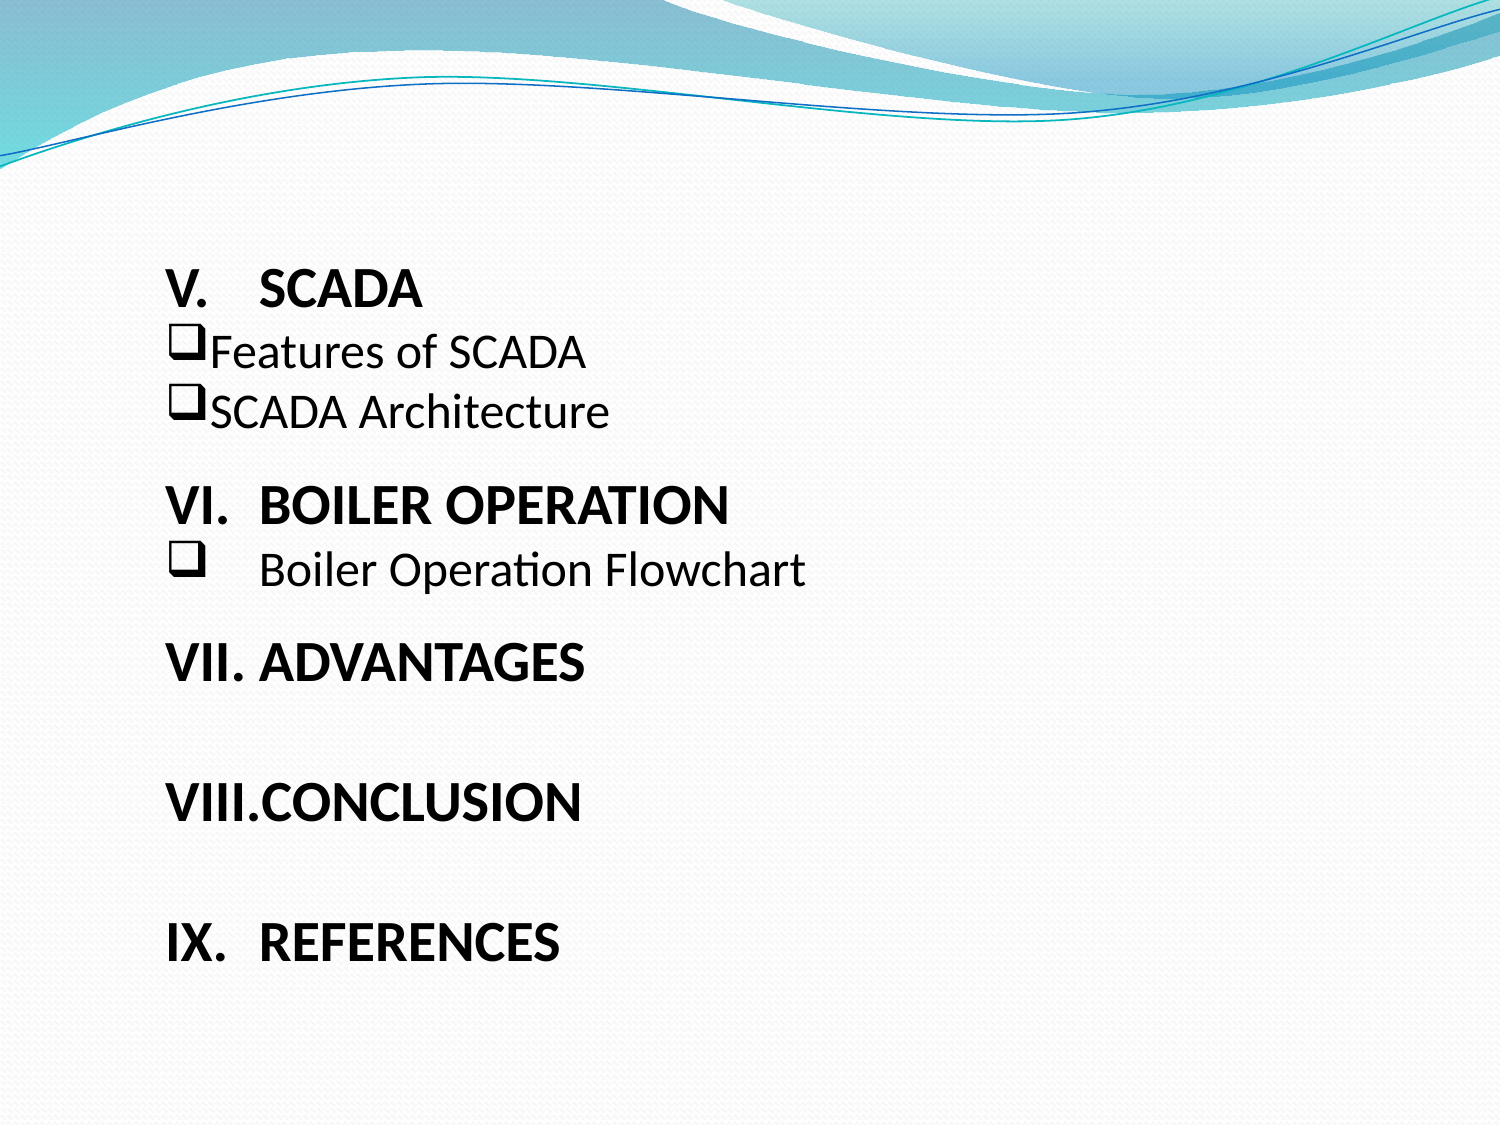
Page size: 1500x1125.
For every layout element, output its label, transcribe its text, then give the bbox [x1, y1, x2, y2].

text_box SCADA Features of SCADA SCADA Architecture BOILER OPERATION Boiler Operation Flowchart ADVANTAGES CONCLUSION REFERENCES [149, 241, 1288, 981]
